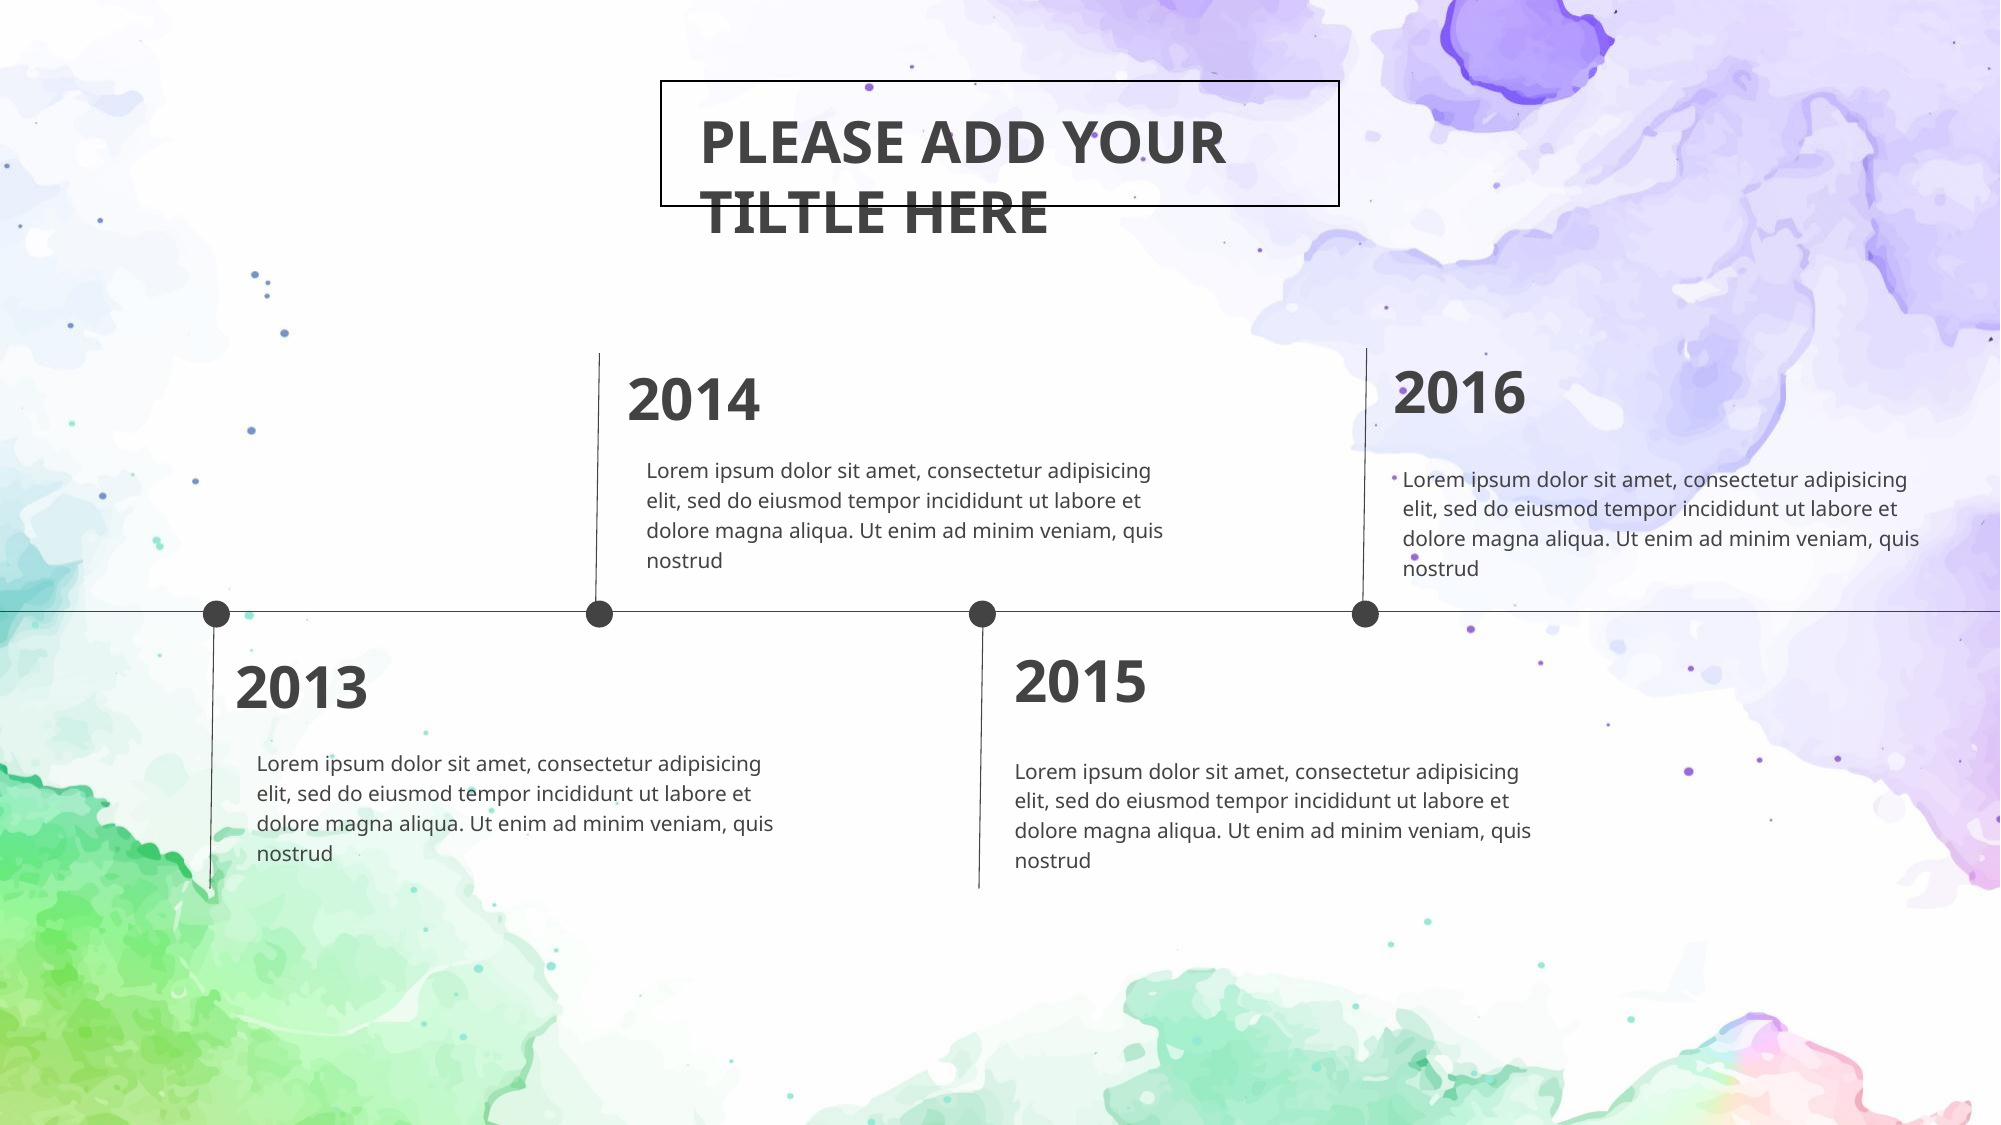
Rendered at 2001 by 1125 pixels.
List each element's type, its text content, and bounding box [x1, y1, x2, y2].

text_box [585, 600, 595, 611]
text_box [612, 354, 1198, 552]
text_box [202, 599, 231, 611]
text_box [968, 599, 997, 611]
text_box [1350, 612, 1380, 629]
text_box [600, 599, 614, 611]
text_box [1378, 348, 1954, 560]
picture [0, 0, 2000, 611]
picture [0, 612, 2000, 1125]
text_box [221, 642, 808, 845]
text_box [595, 353, 600, 620]
text_box [660, 80, 1340, 207]
text_box [201, 612, 231, 629]
text_box [967, 612, 997, 629]
text_box [584, 612, 614, 629]
text_box [1351, 599, 1362, 611]
text_box PLEASE ADD YOUR TILTLE HERE [684, 97, 1352, 252]
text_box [1362, 348, 1367, 615]
text_box [1367, 599, 1380, 611]
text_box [999, 636, 1566, 852]
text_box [210, 622, 214, 889]
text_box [978, 622, 983, 889]
